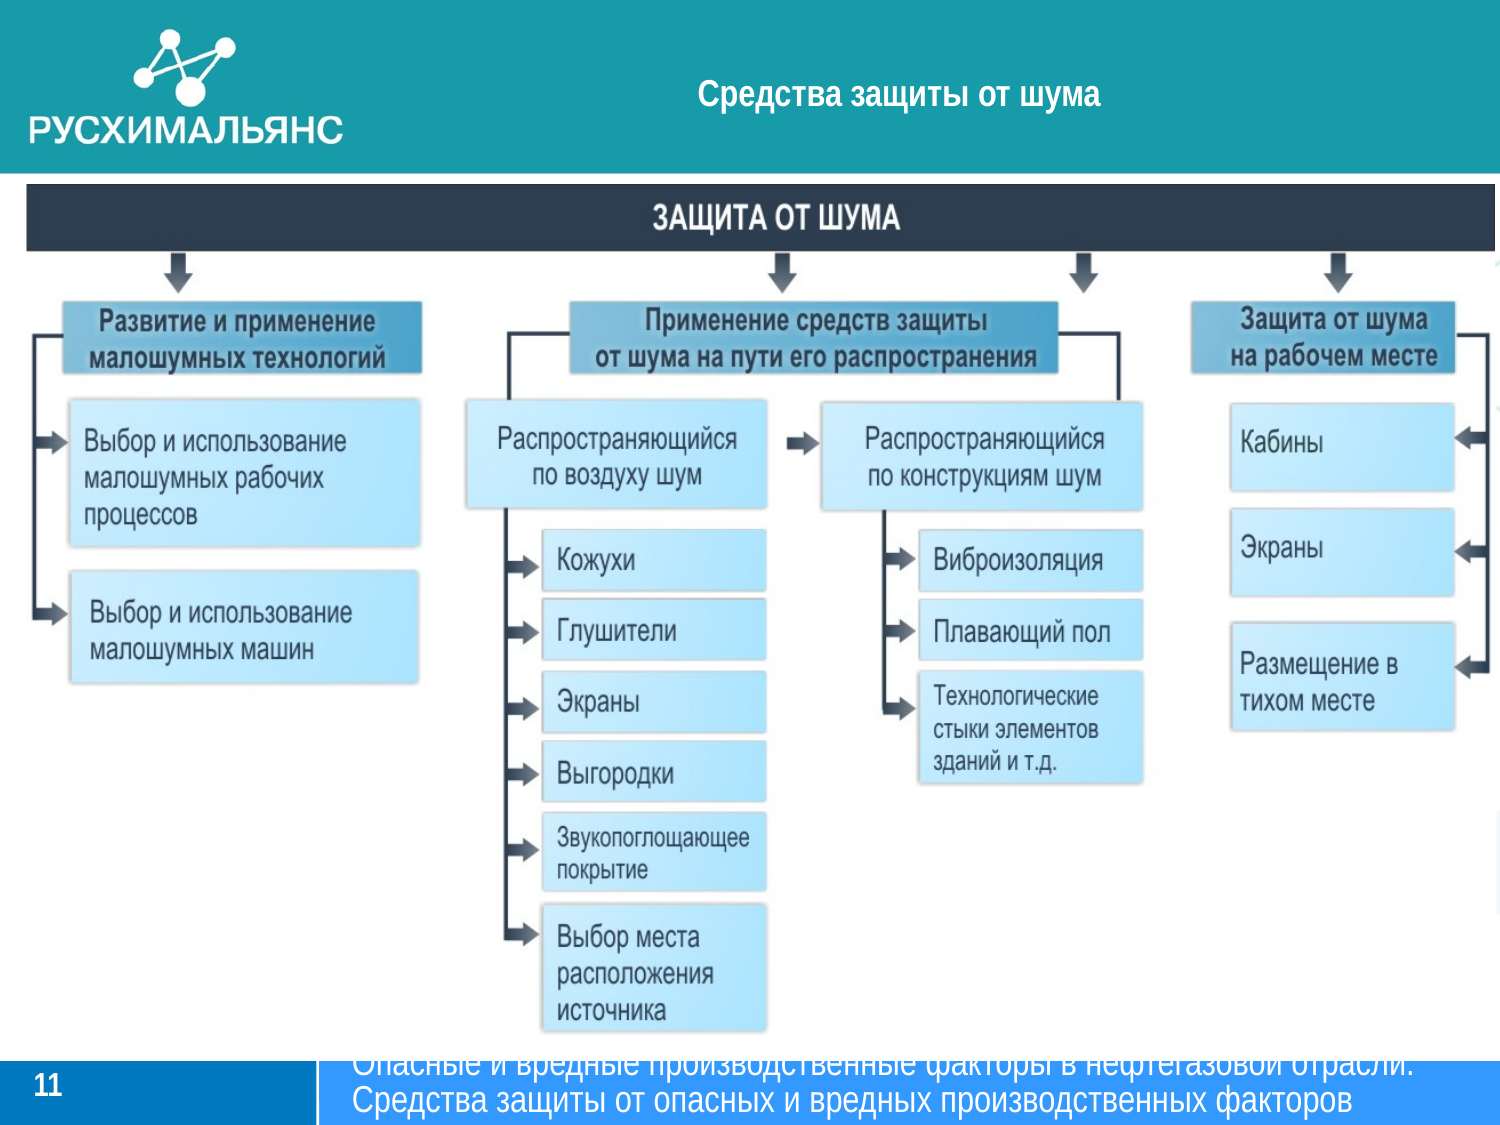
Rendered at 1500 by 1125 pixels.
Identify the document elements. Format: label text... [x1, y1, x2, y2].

footer Опасные и вредные производственные факторы в нефтегазовой отрасли. Средства защиты от опасных и вредных производственных факторов [351, 1067, 1500, 1122]
slide_number 10 [33, 1068, 278, 1122]
picture [0, 0, 1500, 1061]
